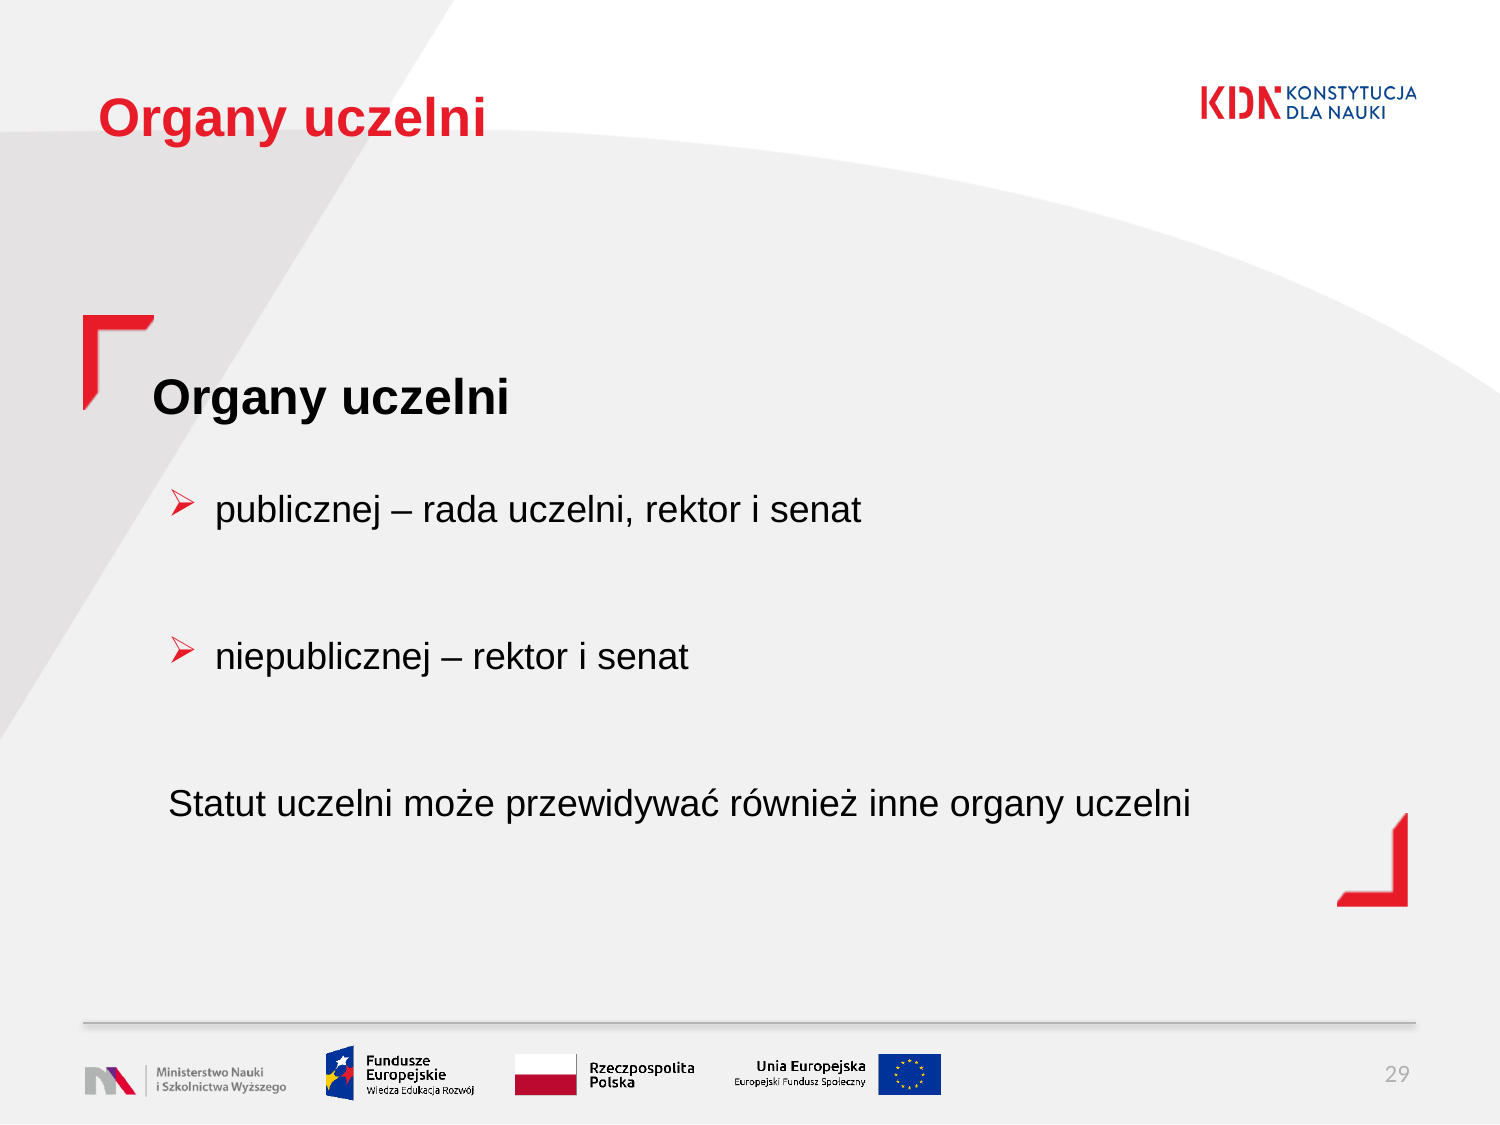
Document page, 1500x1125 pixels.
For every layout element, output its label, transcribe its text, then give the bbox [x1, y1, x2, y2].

text_box Organy uczelni [137, 357, 1259, 433]
picture [0, 0, 1500, 1125]
title Organy uczelni [83, 74, 1170, 143]
slide_number 29 [1074, 1042, 1425, 1103]
list publicznej – rada uczelni, rektor i senat niepublicznej – rektor i senat Statut uczelni może przewidywać również inne organy uczelni [153, 477, 1259, 927]
